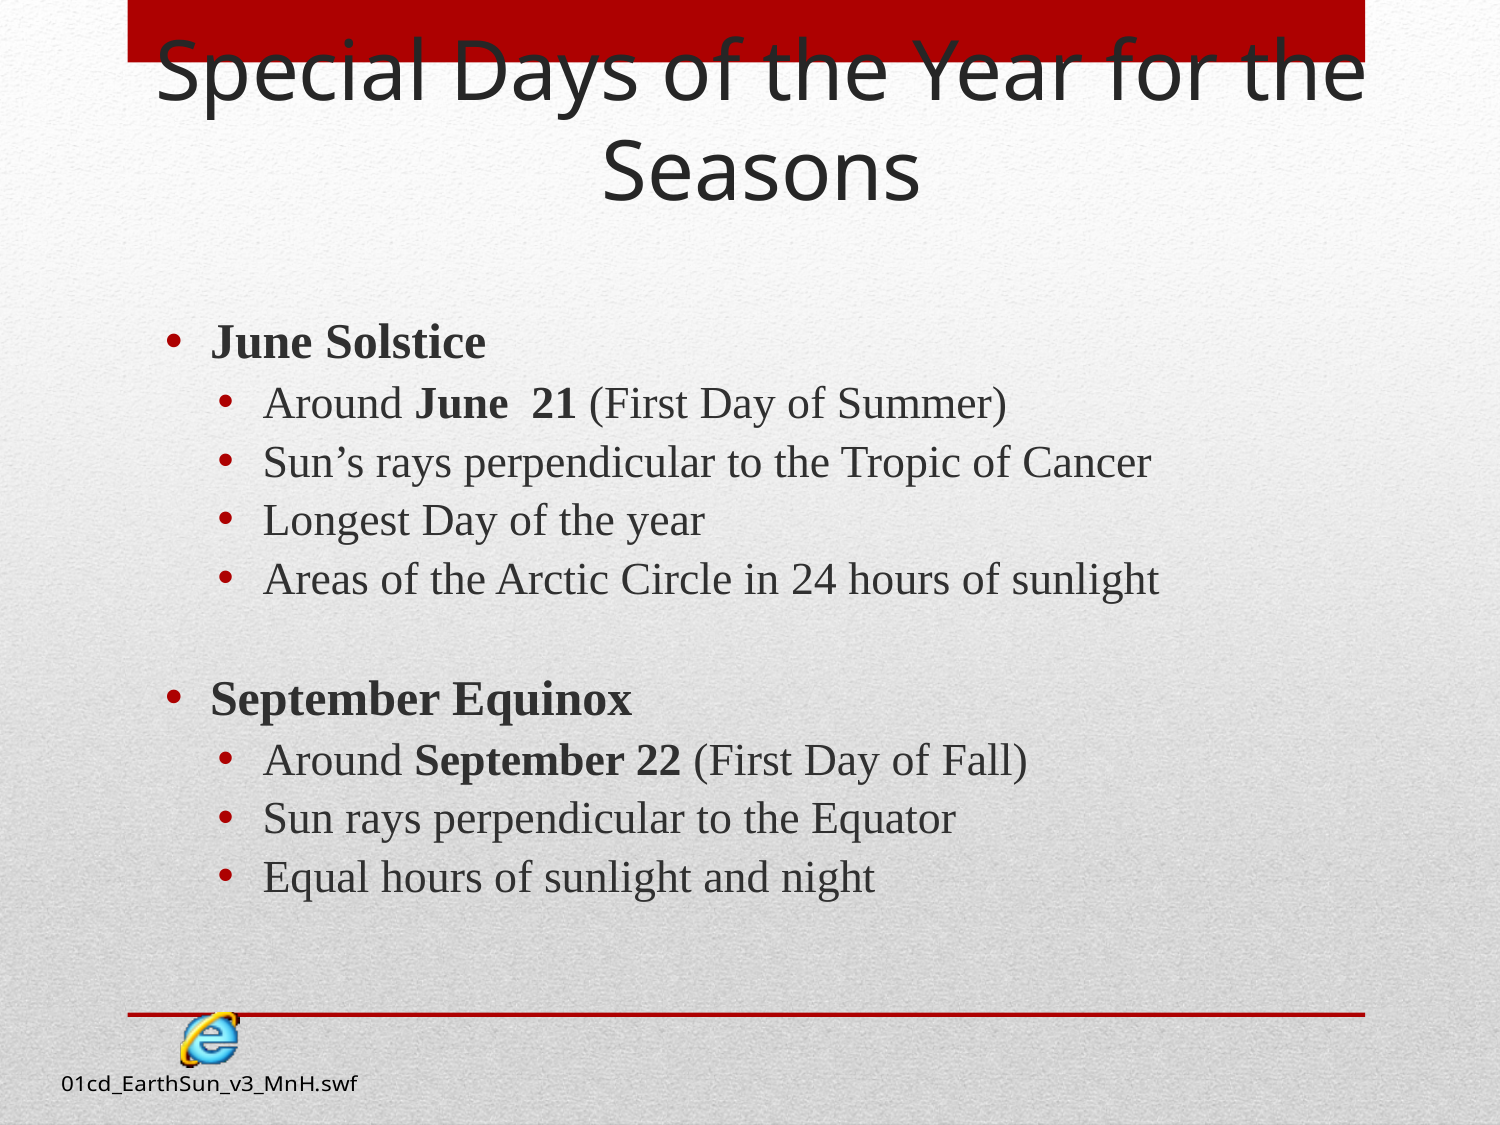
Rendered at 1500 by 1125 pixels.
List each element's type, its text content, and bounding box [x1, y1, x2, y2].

title Special Days of the Year for the Seasons [50, 37, 1475, 225]
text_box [36, 1011, 383, 1105]
list June Solstice Around June 21 (First Day of Summer) Sun’s rays perpendicular to the Tropic of Cancer Longest Day of the year Areas of the Arctic Circle in 24 hours of sunlight September Equinox Around September 22 (First Day of Fall) Sun rays perpendicular to the Equator Equal hours of sunlight and night [150, 200, 1350, 1019]
